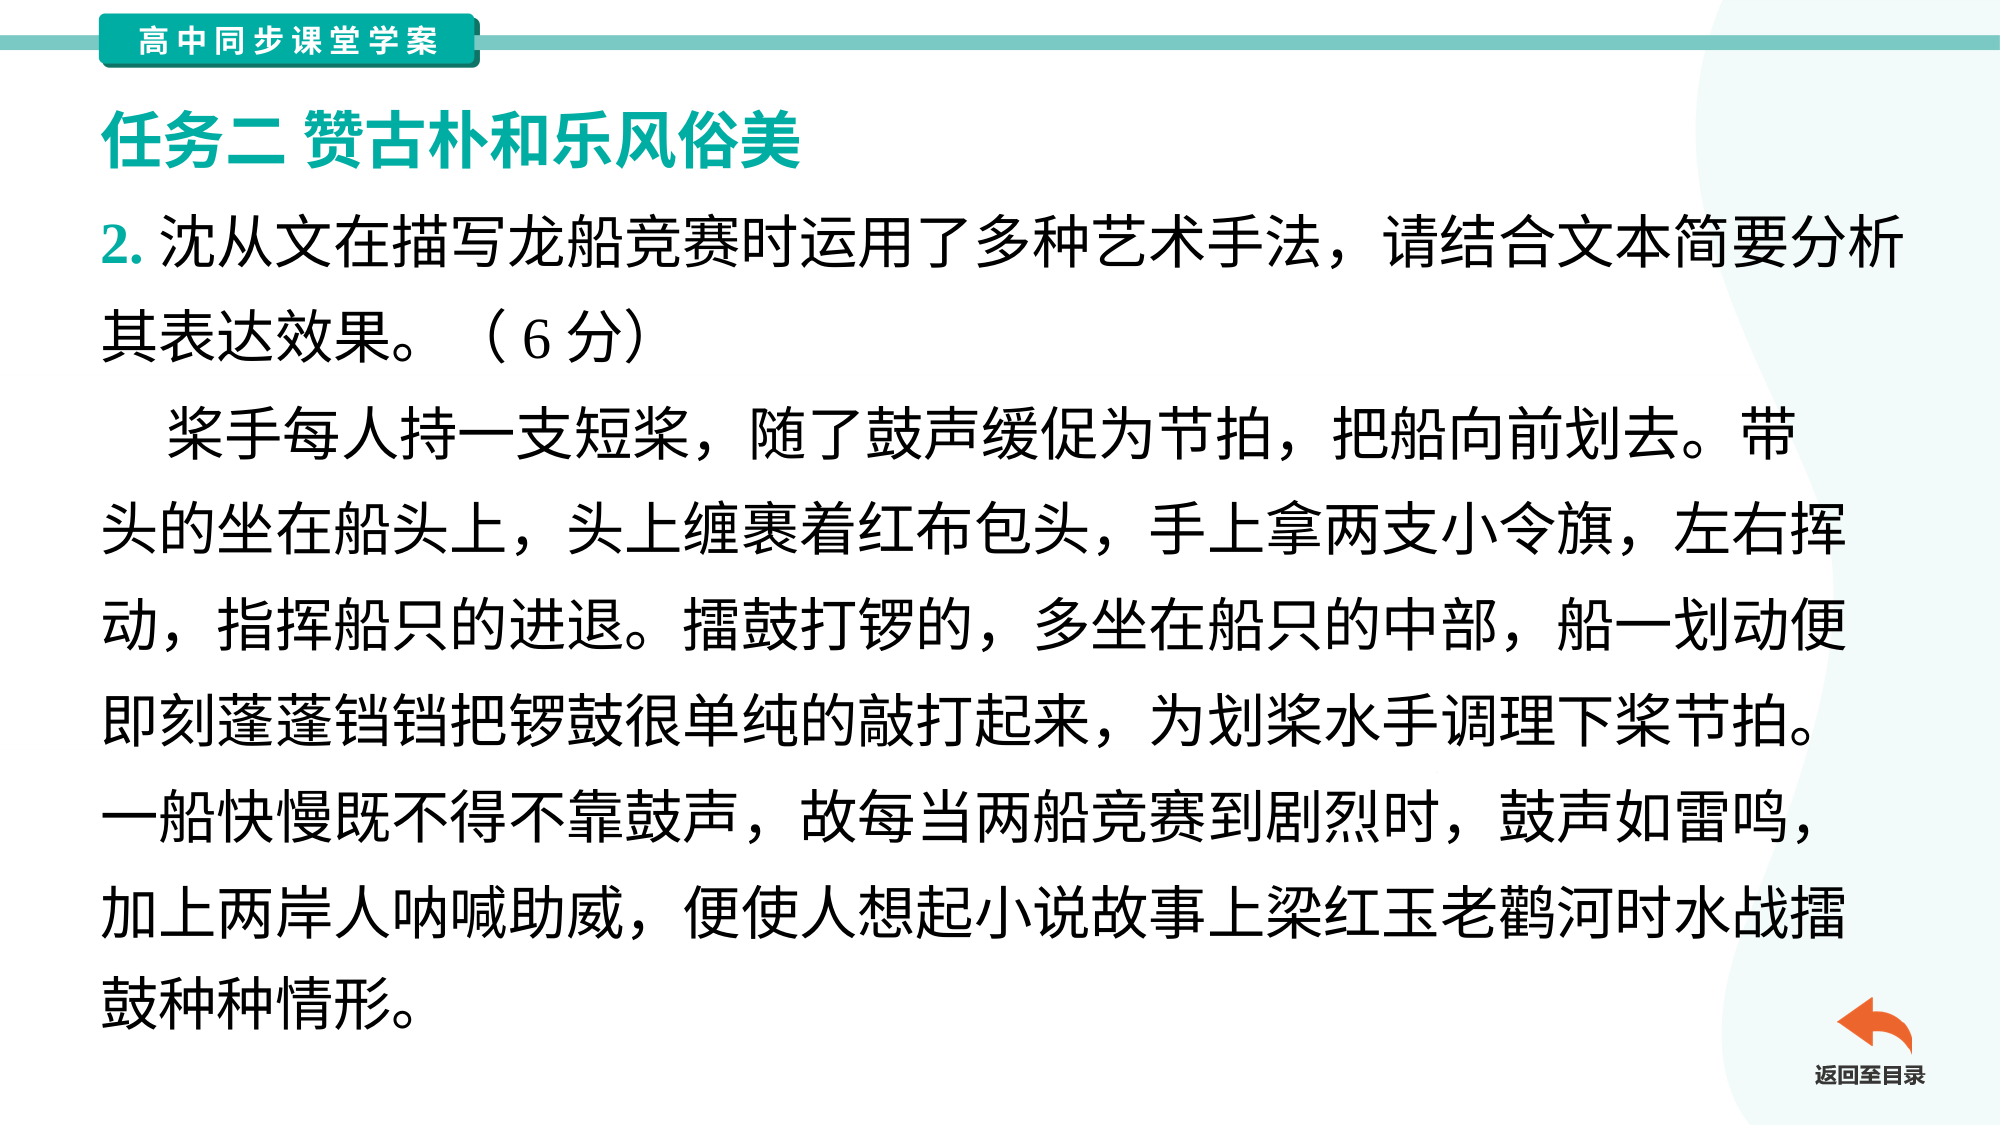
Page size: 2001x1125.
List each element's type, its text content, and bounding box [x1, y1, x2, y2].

text_box 任务二 赞古朴和乐风俗美 [100, 76, 1899, 168]
picture [0, 0, 2000, 1125]
text_box 2.沈从文在描写龙船竞赛时运用了多种艺术手法，请结合文本简要分析 其表达效果。（6分） 桨手每人持一支短桨，随了鼓声缓促为节拍，把船向前划去。带 头的坐在船头上，头上缠裹着红布包头，手上拿两支小令旗，左右挥 动，指挥船只的进退。擂鼓打锣的，多坐在船只的中部，船一划动便 即刻蓬蓬铛铛把锣鼓很单纯的敲打起来，为划桨水手调理下桨节拍。 一船快慢既不得不靠鼓声，故每当两船竞赛到剧烈时，鼓声如雷鸣， 加上两岸人呐喊助威，便使人想起小说故事上梁红玉老鹳河时水战擂 鼓种种情形。 [100, 178, 1899, 1029]
